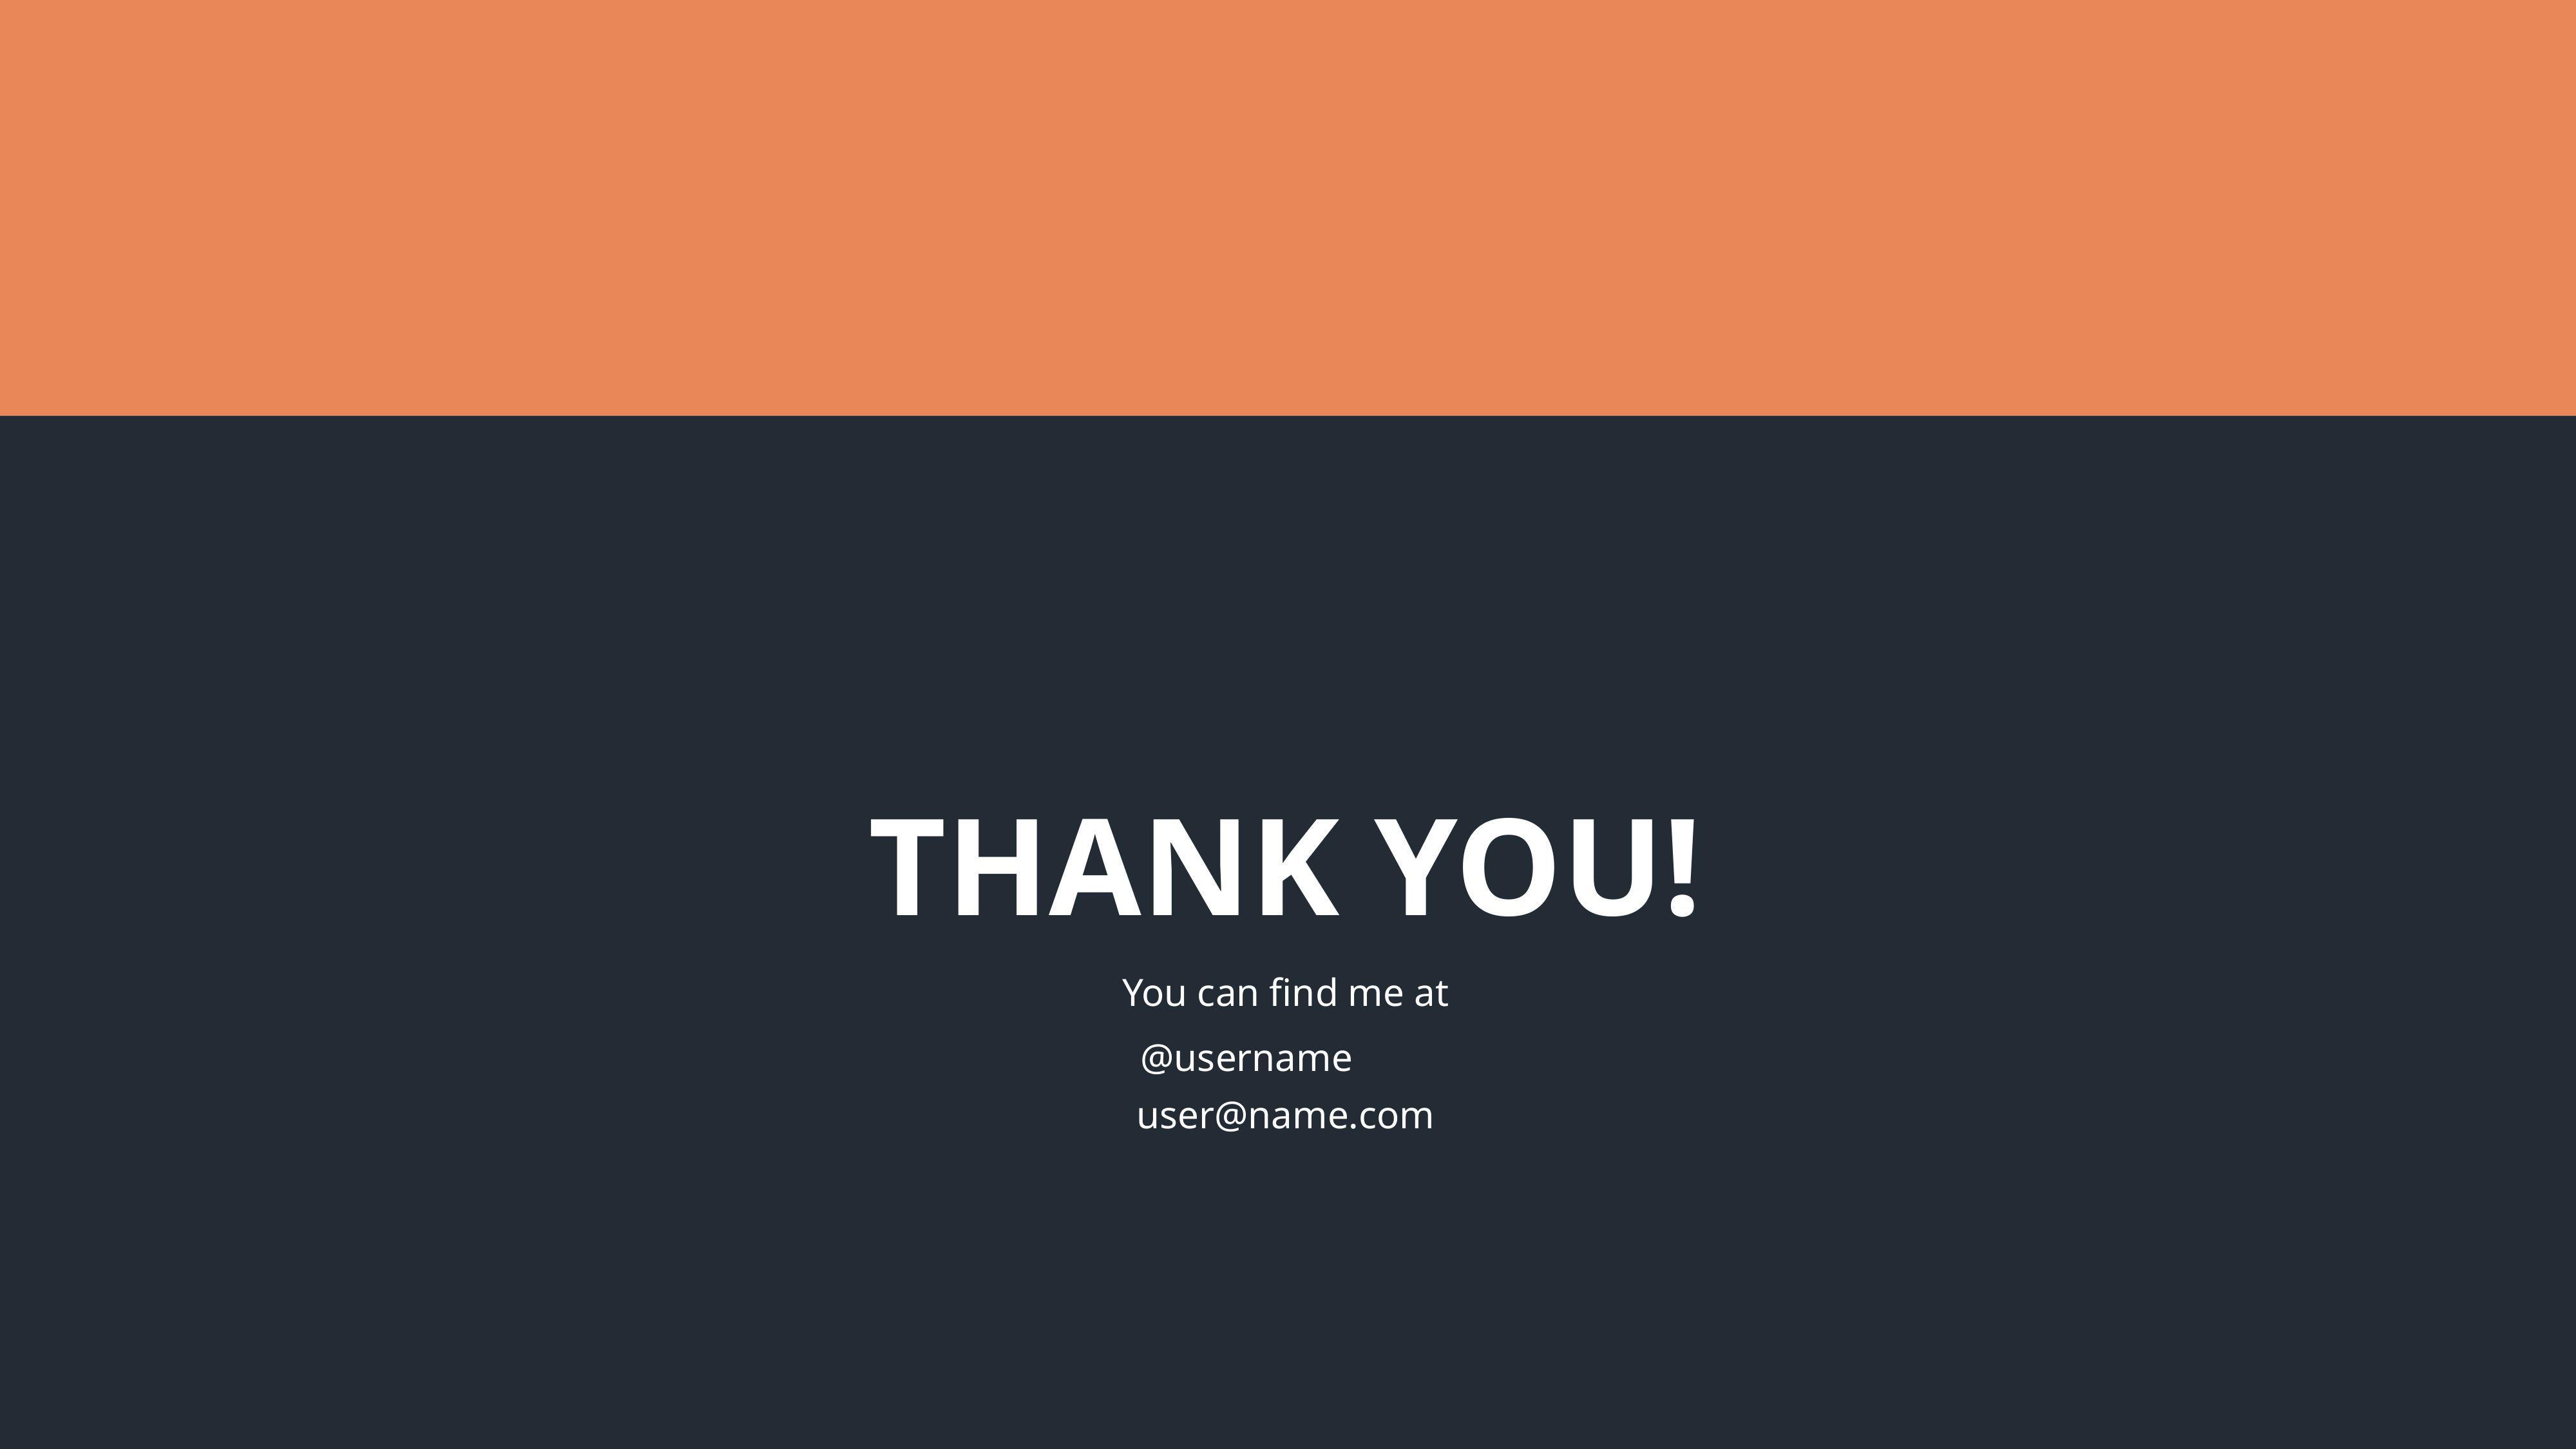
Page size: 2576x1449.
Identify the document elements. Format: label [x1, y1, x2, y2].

text_box [768, 777, 1802, 1088]
text_box [0, 0, 2576, 416]
text_box [0, 416, 2576, 1449]
